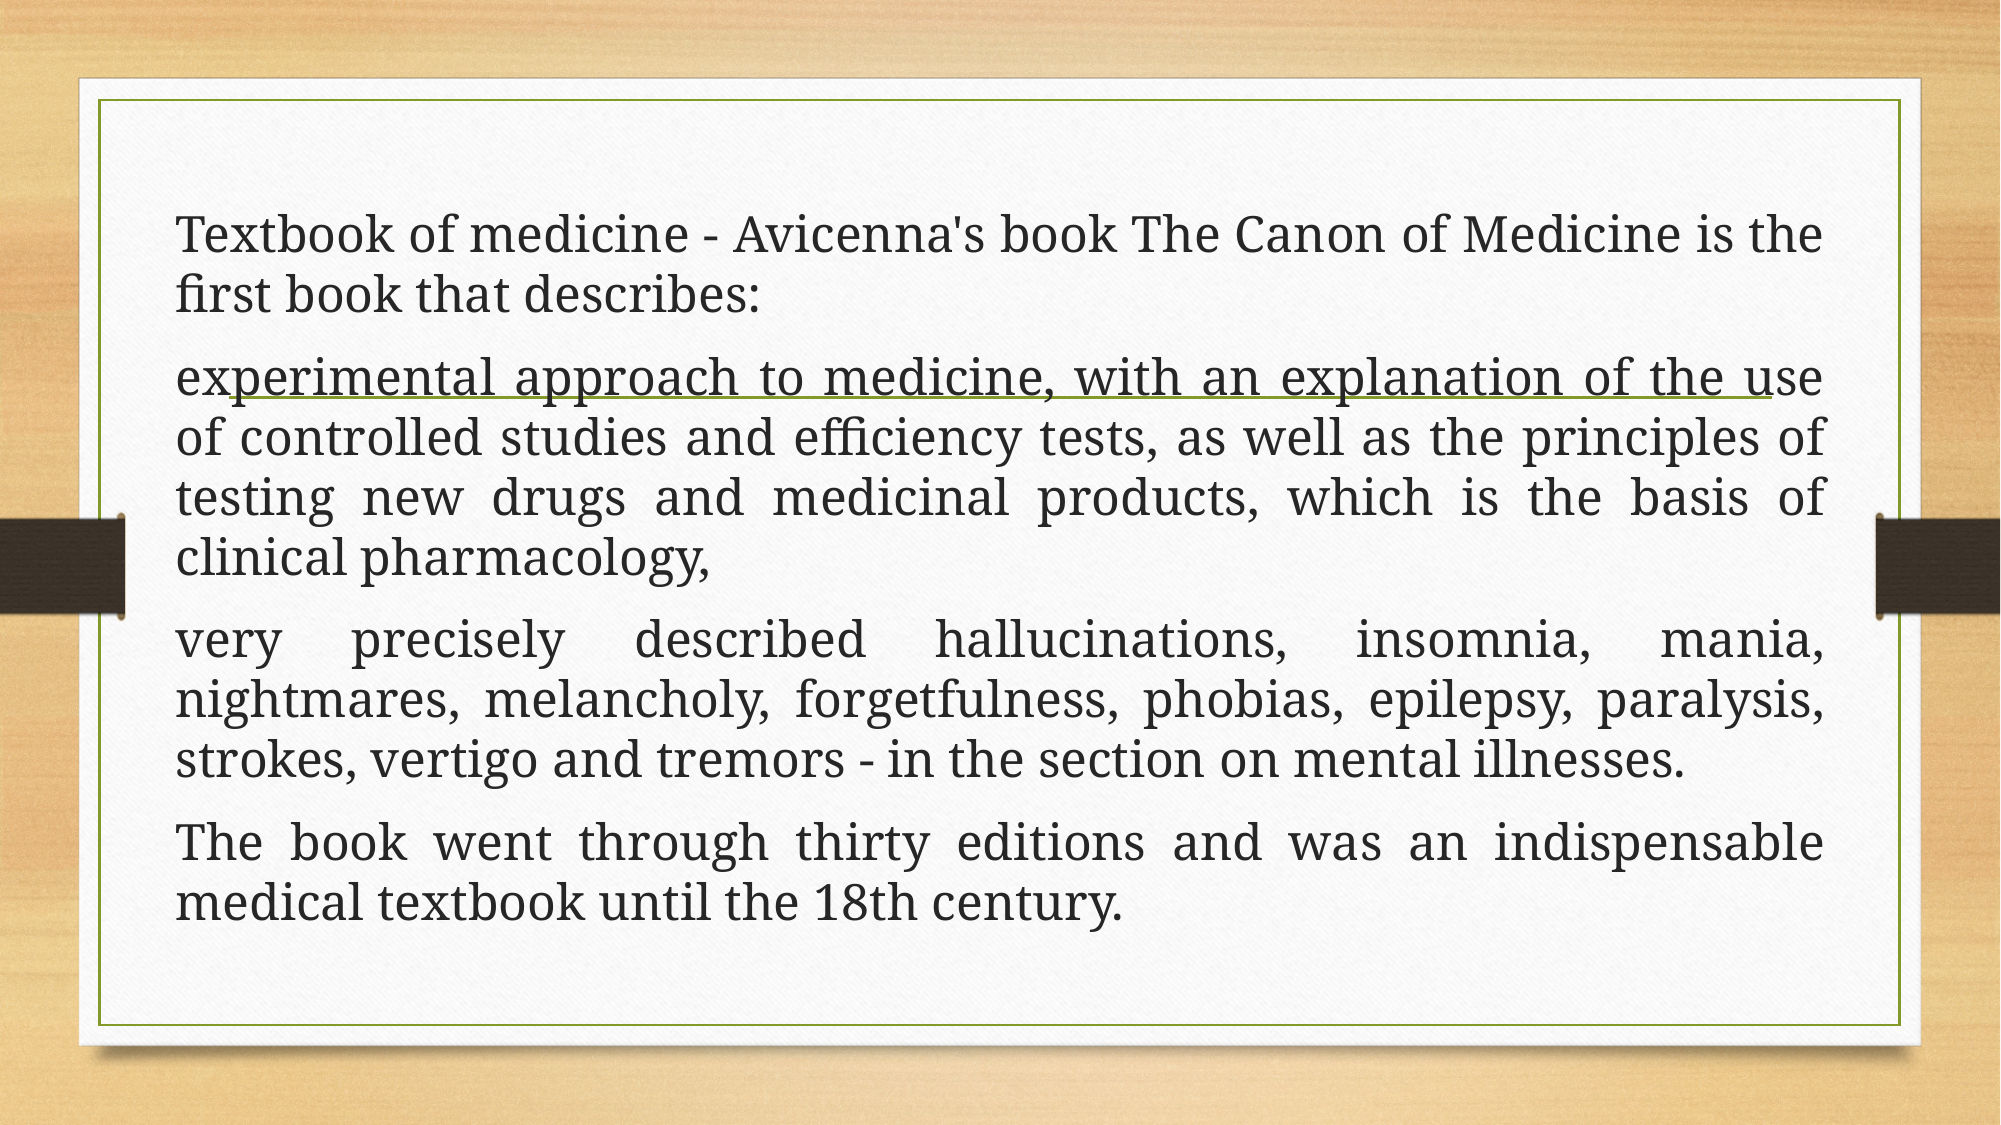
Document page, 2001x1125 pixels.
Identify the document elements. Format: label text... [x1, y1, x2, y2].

list Textbook of medicine - Avicenna's book The Canon of Medicine is the first book that describes: experimental approach to medicine, with an explanation of the use of controlled studies and efficiency tests, as well as the principles of testing new drugs and medicinal products, which is the basis of clinical pharmacology, very precisely described hallucinations, insomnia, mania, nightmares, melancholy, forgetfulness, phobias, epilepsy, paralysis, strokes, vertigo and tremors - in the section on mental illnesses. The book went through thirty editions and was an indispensable medical textbook until the 18th century. [160, 195, 1841, 982]
picture [0, 0, 2001, 1125]
